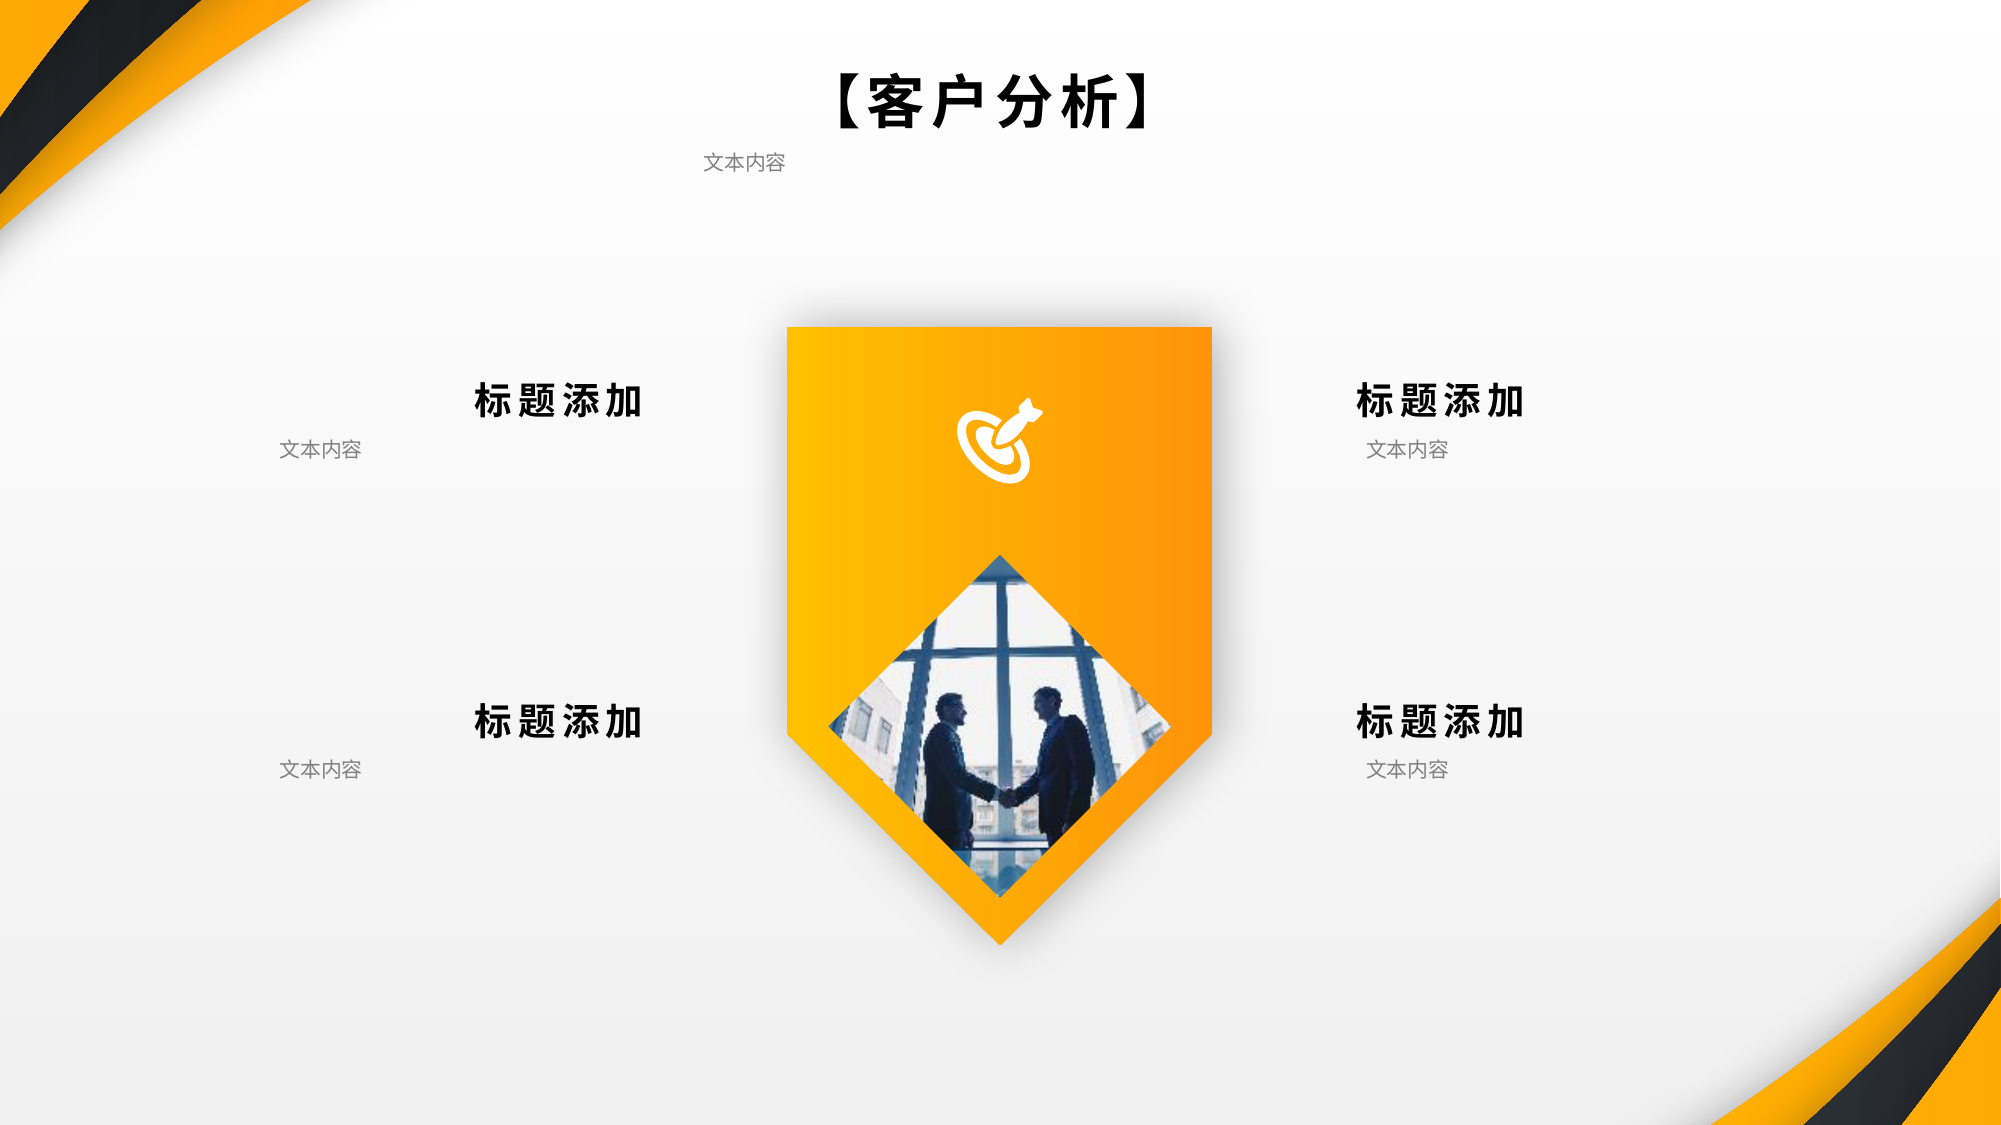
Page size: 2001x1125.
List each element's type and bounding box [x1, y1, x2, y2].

text_box [787, 326, 1213, 946]
text_box [1692, 493, 2000, 1125]
text_box [1341, 369, 1745, 470]
text_box [956, 396, 1044, 485]
text_box [826, 553, 1174, 900]
text_box [679, 58, 1321, 183]
text_box [0, 0, 267, 671]
text_box [255, 369, 659, 470]
text_box [1341, 690, 1745, 790]
text_box [255, 690, 659, 790]
